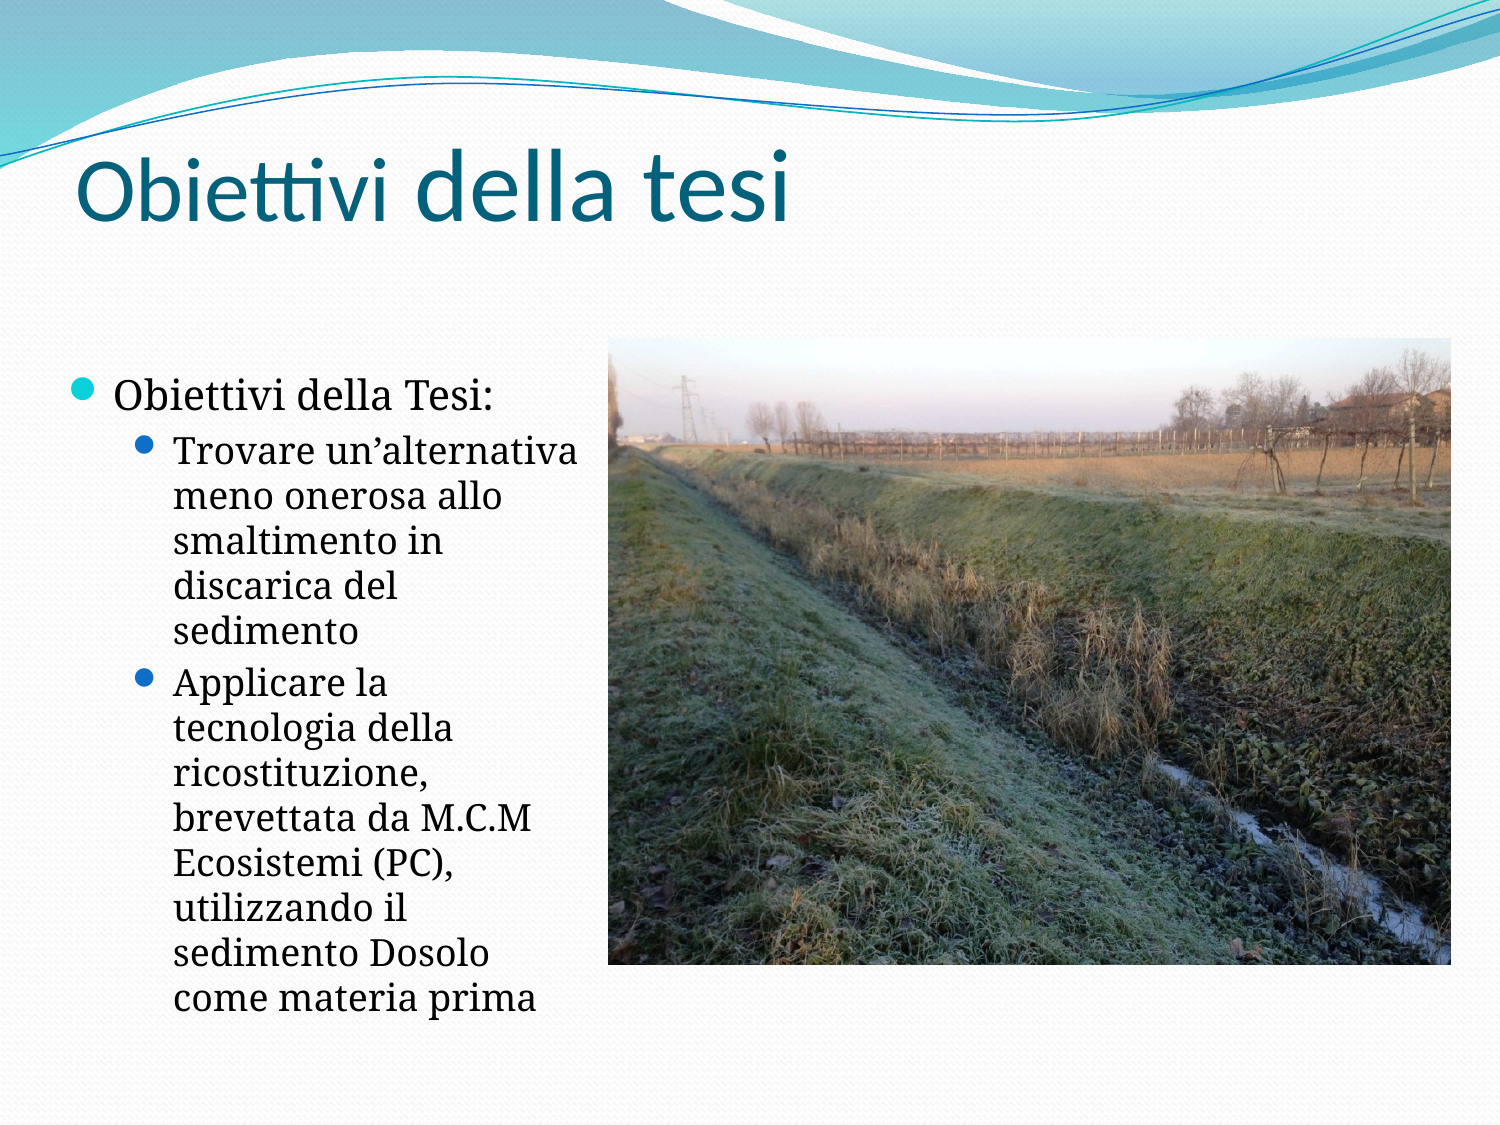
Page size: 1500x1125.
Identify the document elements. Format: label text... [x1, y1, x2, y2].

title Obiettivi della tesi [75, 90, 1425, 243]
picture [607, 337, 1452, 965]
list Obiettivi della Tesi: Trovare un’alternativa meno onerosa allo smaltimento in discarica del sedimento Applicare la tecnologia della ricostituzione, brevettata da M.C.M Ecosistemi (PC), utilizzando il sedimento Dosolo come materia prima [53, 361, 597, 1090]
